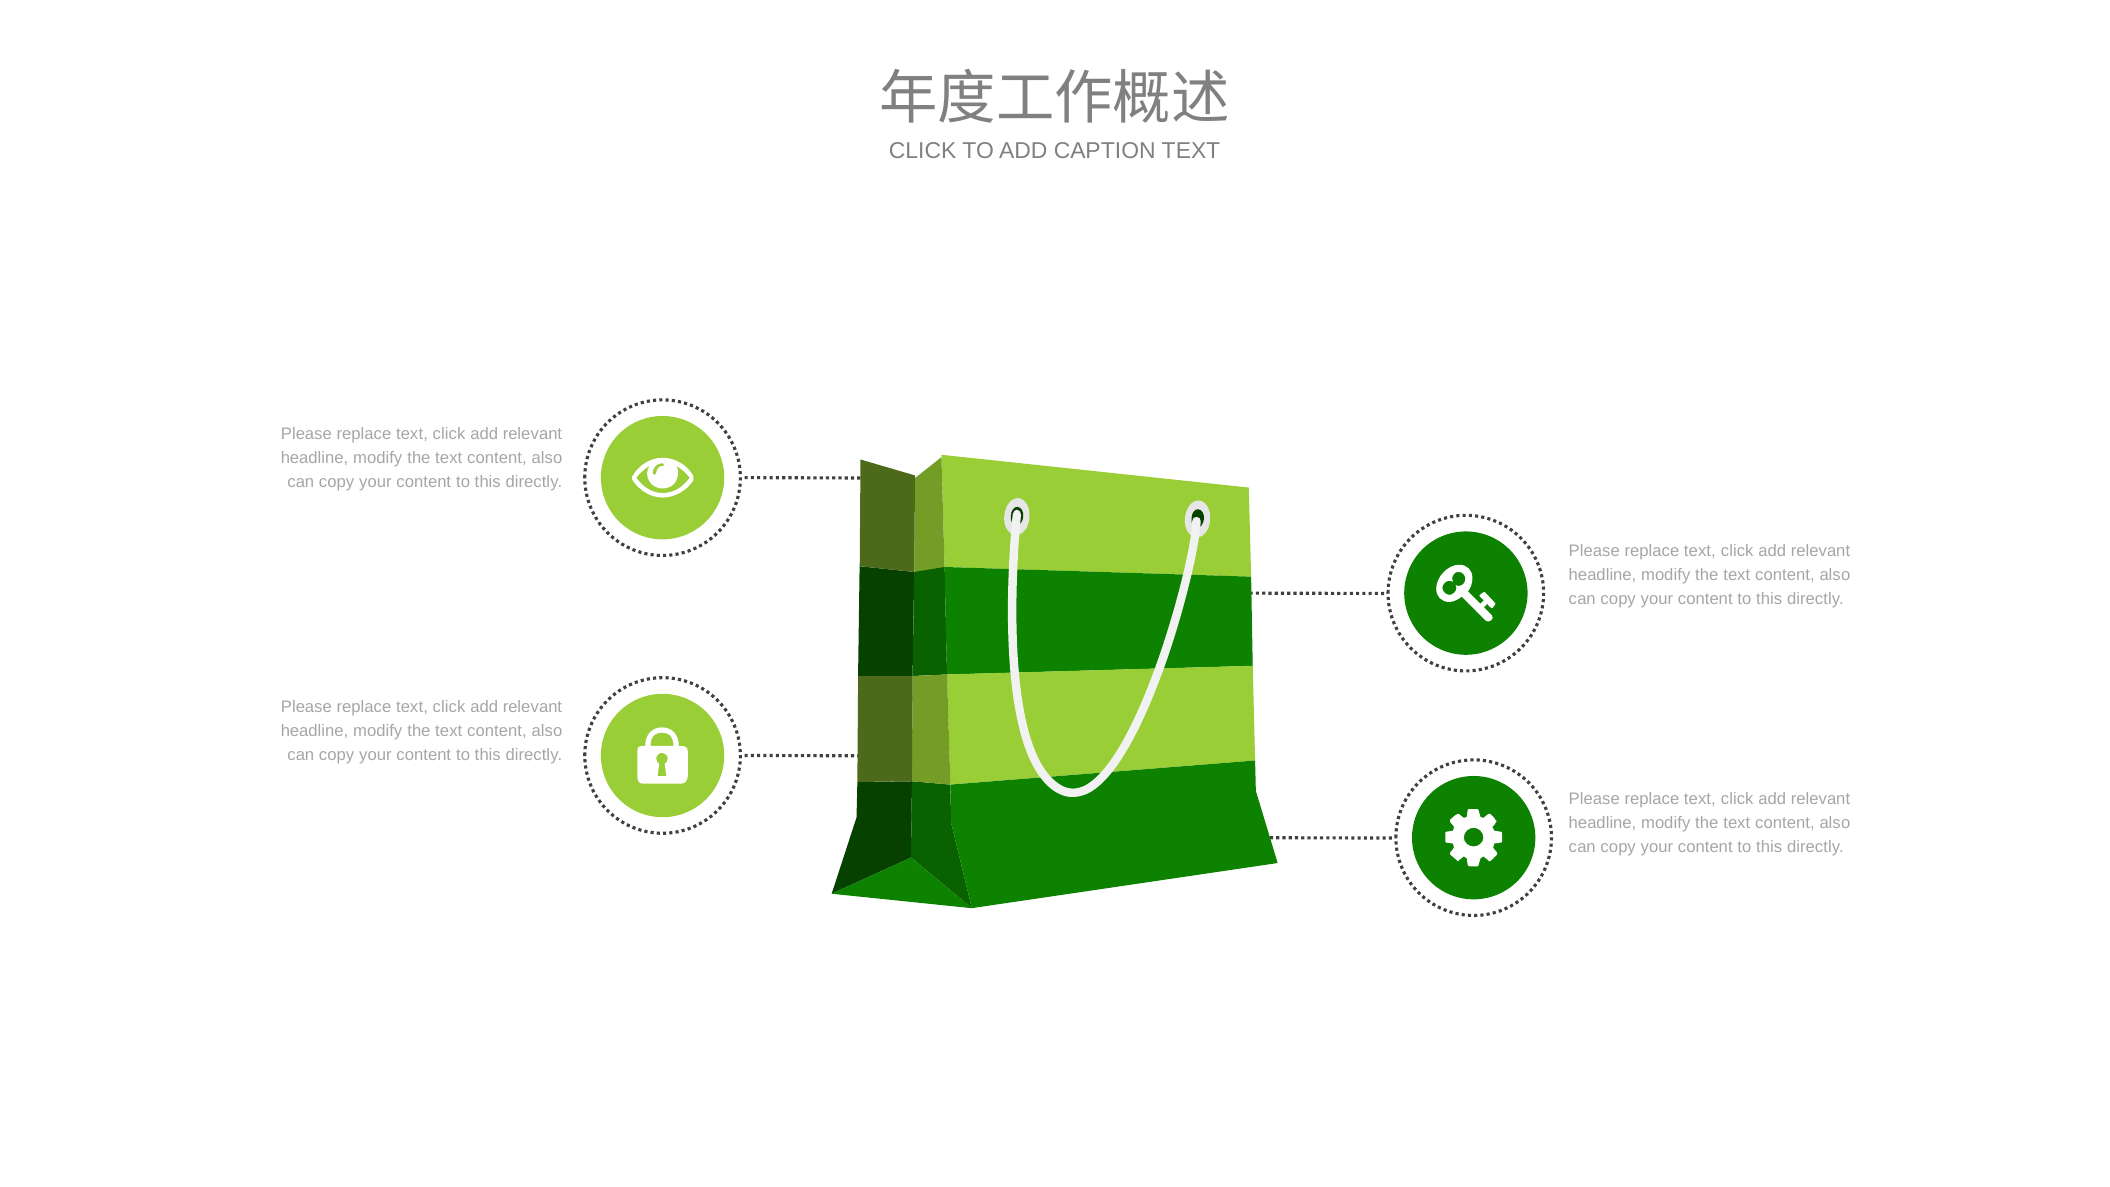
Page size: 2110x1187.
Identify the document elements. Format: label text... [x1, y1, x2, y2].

text_box 年度工作概述 [865, 60, 1245, 131]
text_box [831, 454, 1278, 909]
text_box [1395, 759, 1552, 916]
text_box Please replace text, click add relevant headline, modify the text content, also can copy your content to this directly. [271, 419, 563, 491]
text_box Please replace text, click add relevant headline, modify the text content, also can copy your content to this directly. [1568, 784, 1860, 856]
text_box Please replace text, click add relevant headline, modify the text content, also can copy your content to this directly. [1568, 535, 1860, 608]
text_box Please replace text, click add relevant headline, modify the text content, also can copy your content to this directly. [271, 692, 563, 764]
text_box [1387, 515, 1544, 671]
text_box CLICK TO ADD CAPTION TEXT [865, 135, 1245, 163]
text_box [584, 399, 741, 556]
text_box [584, 677, 741, 834]
